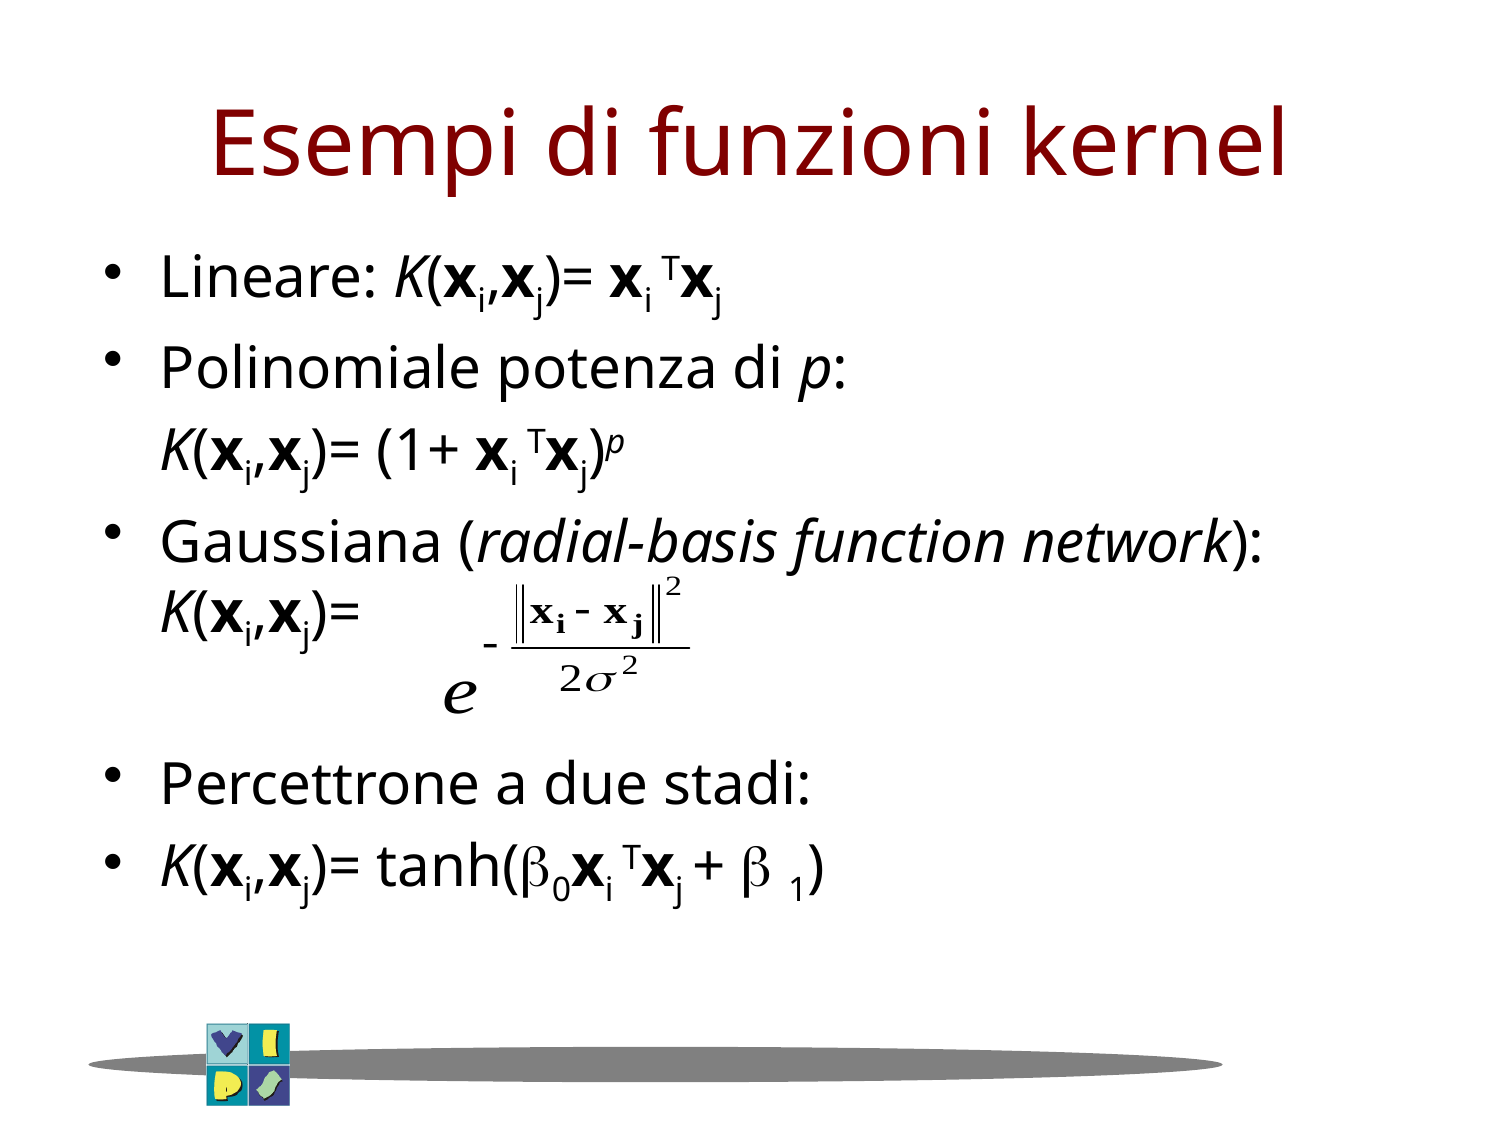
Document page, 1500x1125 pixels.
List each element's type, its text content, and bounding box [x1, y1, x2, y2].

picture [206, 1023, 290, 1106]
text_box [430, 562, 704, 731]
title Esempi di funzioni kernel [75, 45, 1425, 233]
list Lineare: K(xi,xj)= xi Txj Polinomiale potenza di p: K(xi,xj)= (1+ xi Txj)p Gaussiana (radial-basis function network): K(xi,xj)= Percettrone a due stadi: K(xi,xj)= tanh(0xi Txj +  1) [88, 231, 1439, 975]
